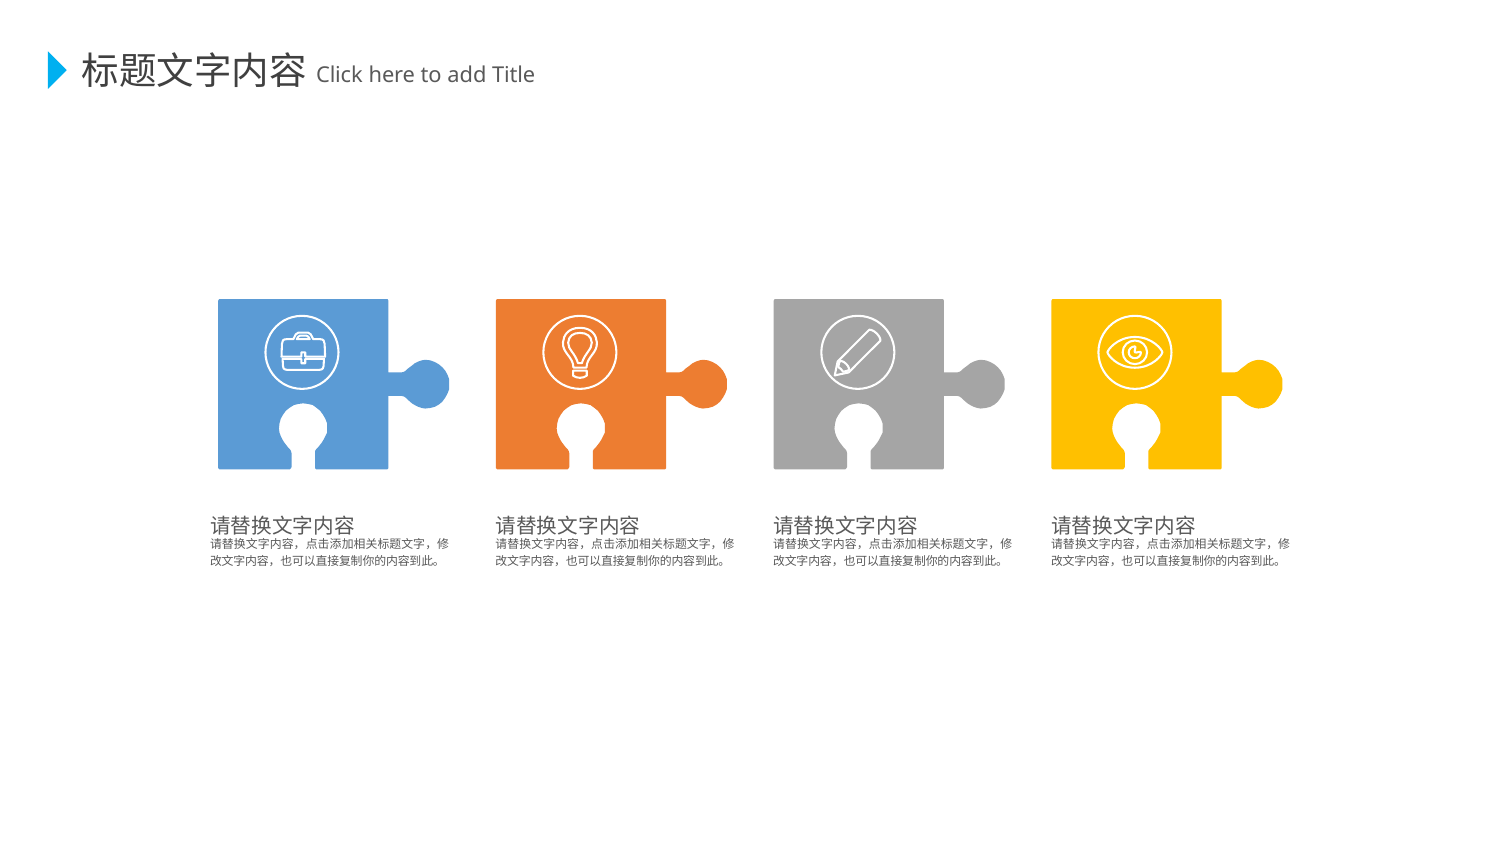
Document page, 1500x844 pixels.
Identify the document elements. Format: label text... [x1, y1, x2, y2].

text_box 请替换文字内容，点击添加相关标题文字，修改文字内容，也可以直接复制你的内容到此。 [210, 533, 450, 569]
text_box 请替换文字内容 [210, 507, 399, 533]
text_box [543, 315, 617, 389]
text_box [218, 299, 450, 470]
text_box 请替换文字内容，点击添加相关标题文字，修改文字内容，也可以直接复制你的内容到此。 [1051, 533, 1291, 569]
text_box 请替换文字内容，点击添加相关标题文字，修改文字内容，也可以直接复制你的内容到此。 [773, 533, 1013, 569]
text_box [495, 299, 727, 470]
text_box 请替换文字内容 [1051, 507, 1240, 533]
text_box 请替换文字内容 [773, 507, 962, 533]
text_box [48, 39, 558, 101]
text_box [265, 315, 339, 389]
text_box 请替换文字内容，点击添加相关标题文字，修改文字内容，也可以直接复制你的内容到此。 [495, 533, 735, 569]
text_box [821, 315, 895, 389]
text_box [1051, 299, 1283, 470]
text_box [773, 299, 1005, 470]
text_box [1098, 315, 1172, 389]
text_box 请替换文字内容 [495, 507, 684, 533]
